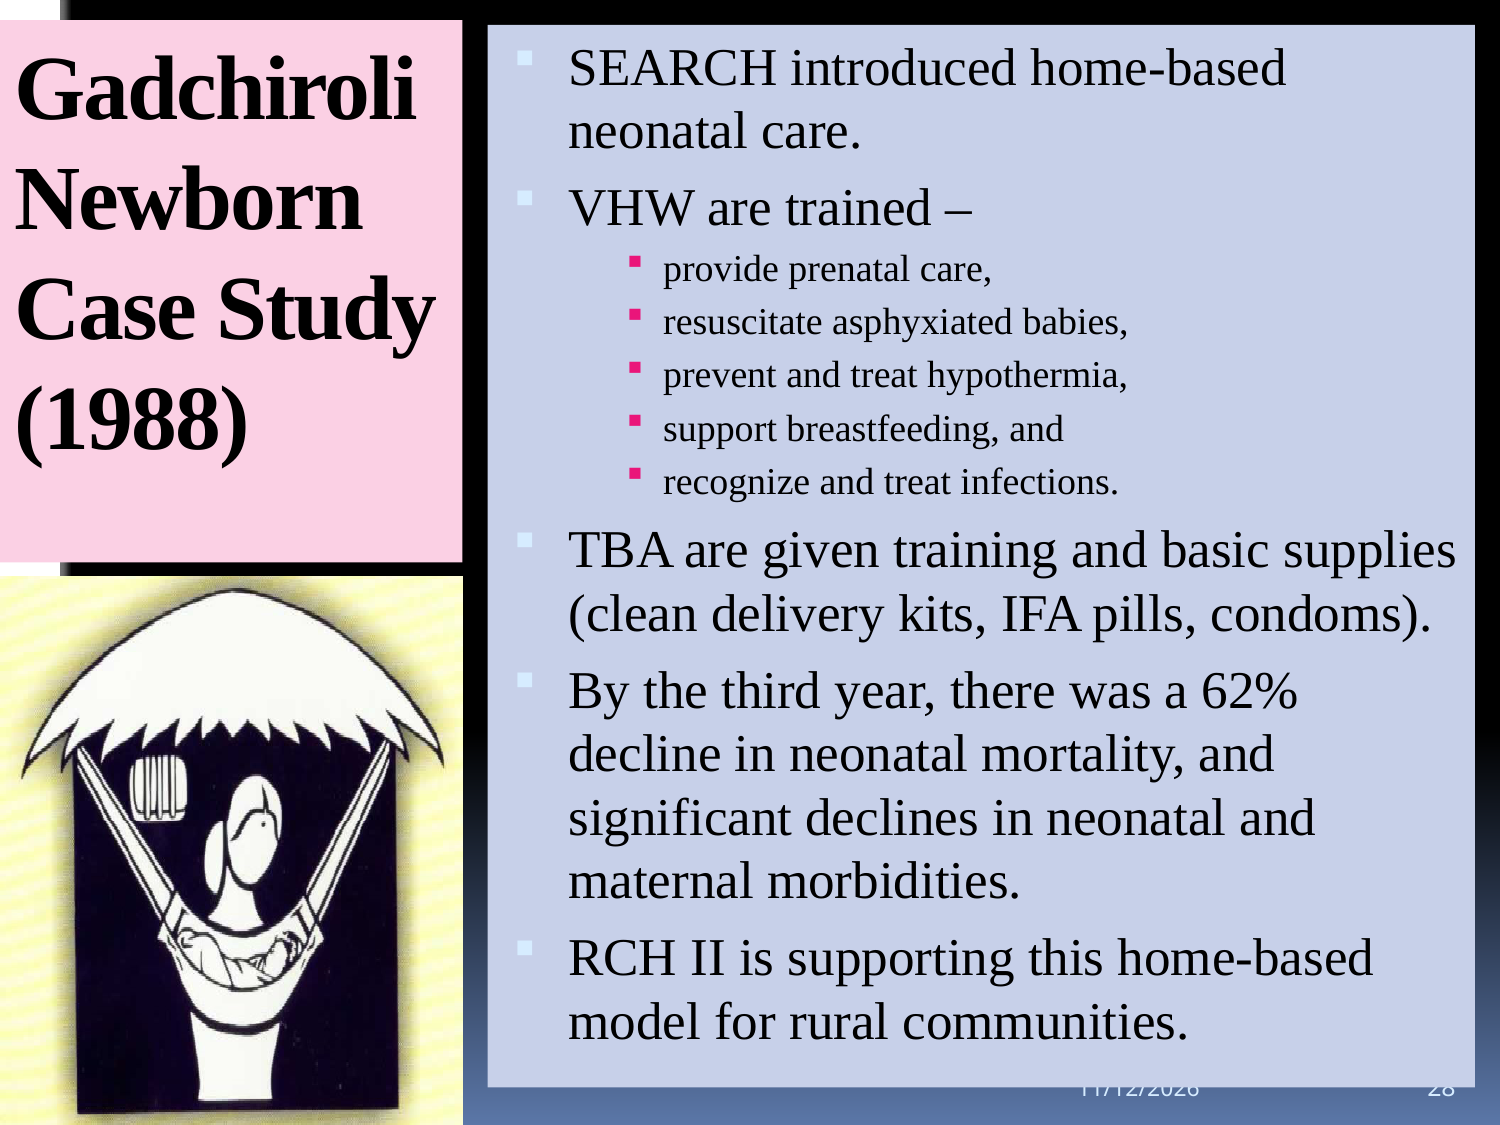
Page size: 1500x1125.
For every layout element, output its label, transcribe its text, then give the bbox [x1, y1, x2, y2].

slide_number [1062, 1052, 1412, 1113]
list SEARCH introduced home-based neonatal care. VHW are trained – provide prenatal care, resuscitate asphyxiated babies, prevent and treat hypothermia, support breastfeeding, and recognize and treat infections. TBA are given training and basic supplies (clean delivery kits, IFA pills, condoms). By the third year, there was a 62% decline in neonatal mortality, and significant declines in neonatal and maternal morbidities. RCH II is supporting this home-based model for rural communities. [487, 24, 1475, 1088]
title Gadchiroli Newborn Case Study (1988) [0, 20, 463, 563]
slide_number 28 [1412, 1052, 1488, 1113]
picture [0, 576, 463, 1125]
